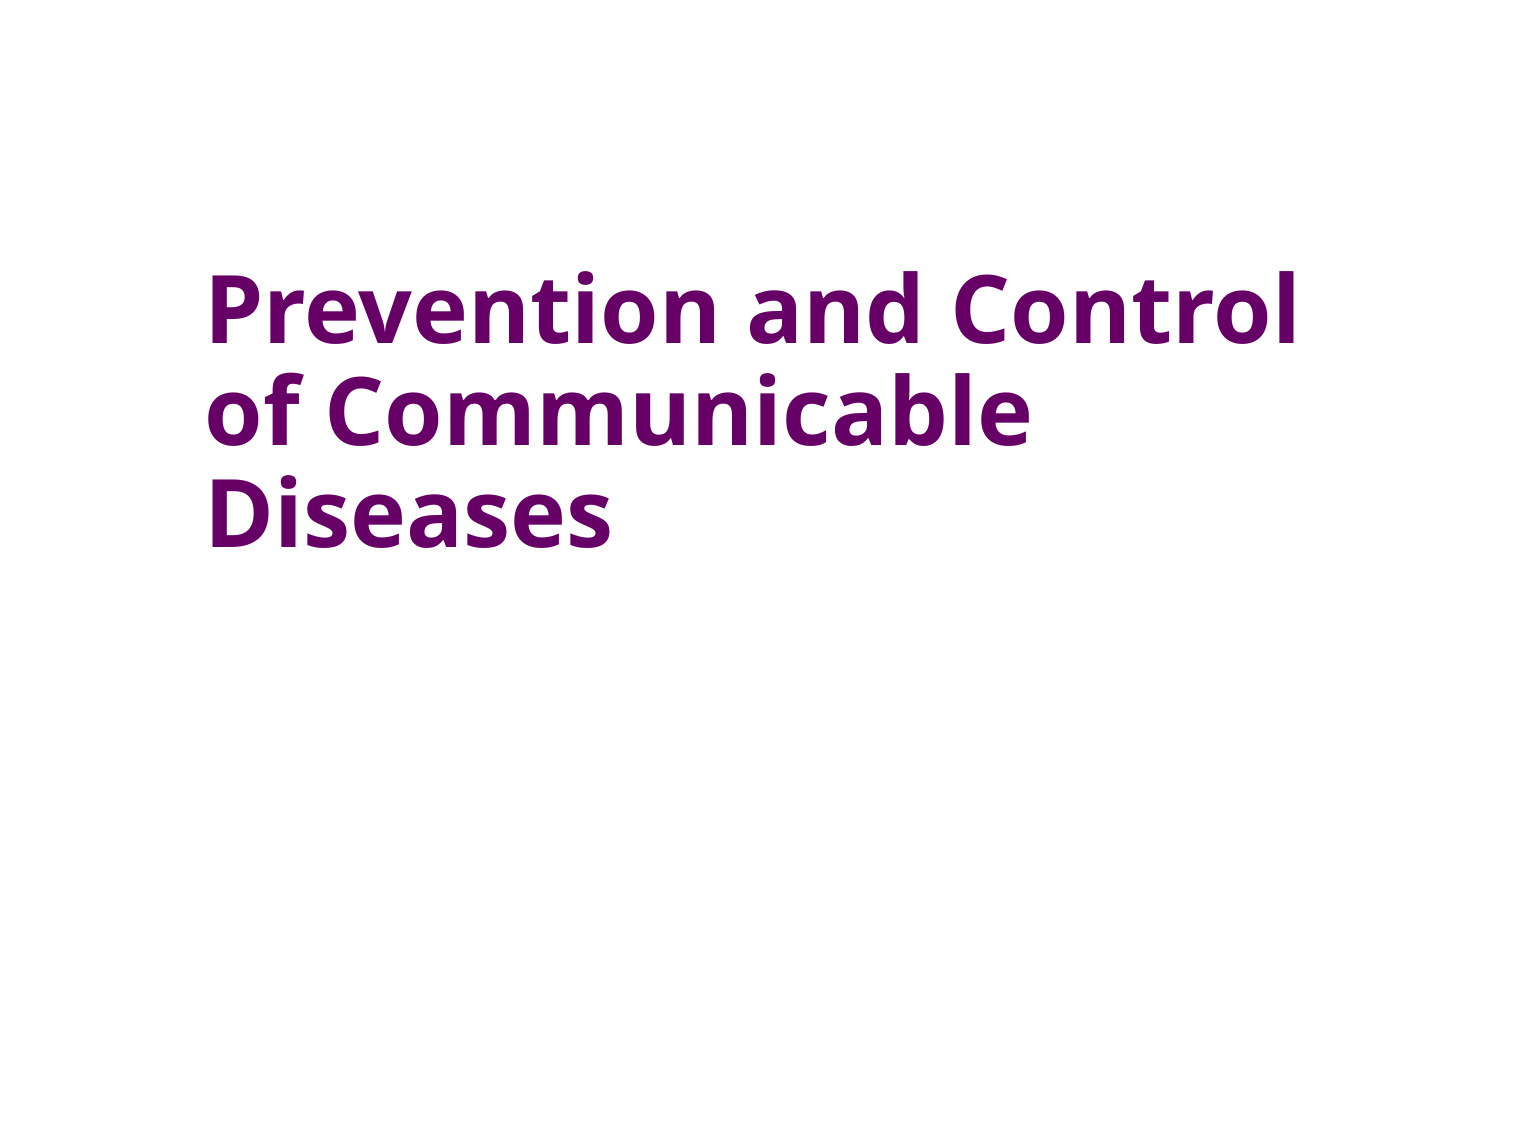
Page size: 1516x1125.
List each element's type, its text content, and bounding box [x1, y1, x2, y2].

title Prevention and Control of Communicable Diseases [189, 184, 1326, 576]
